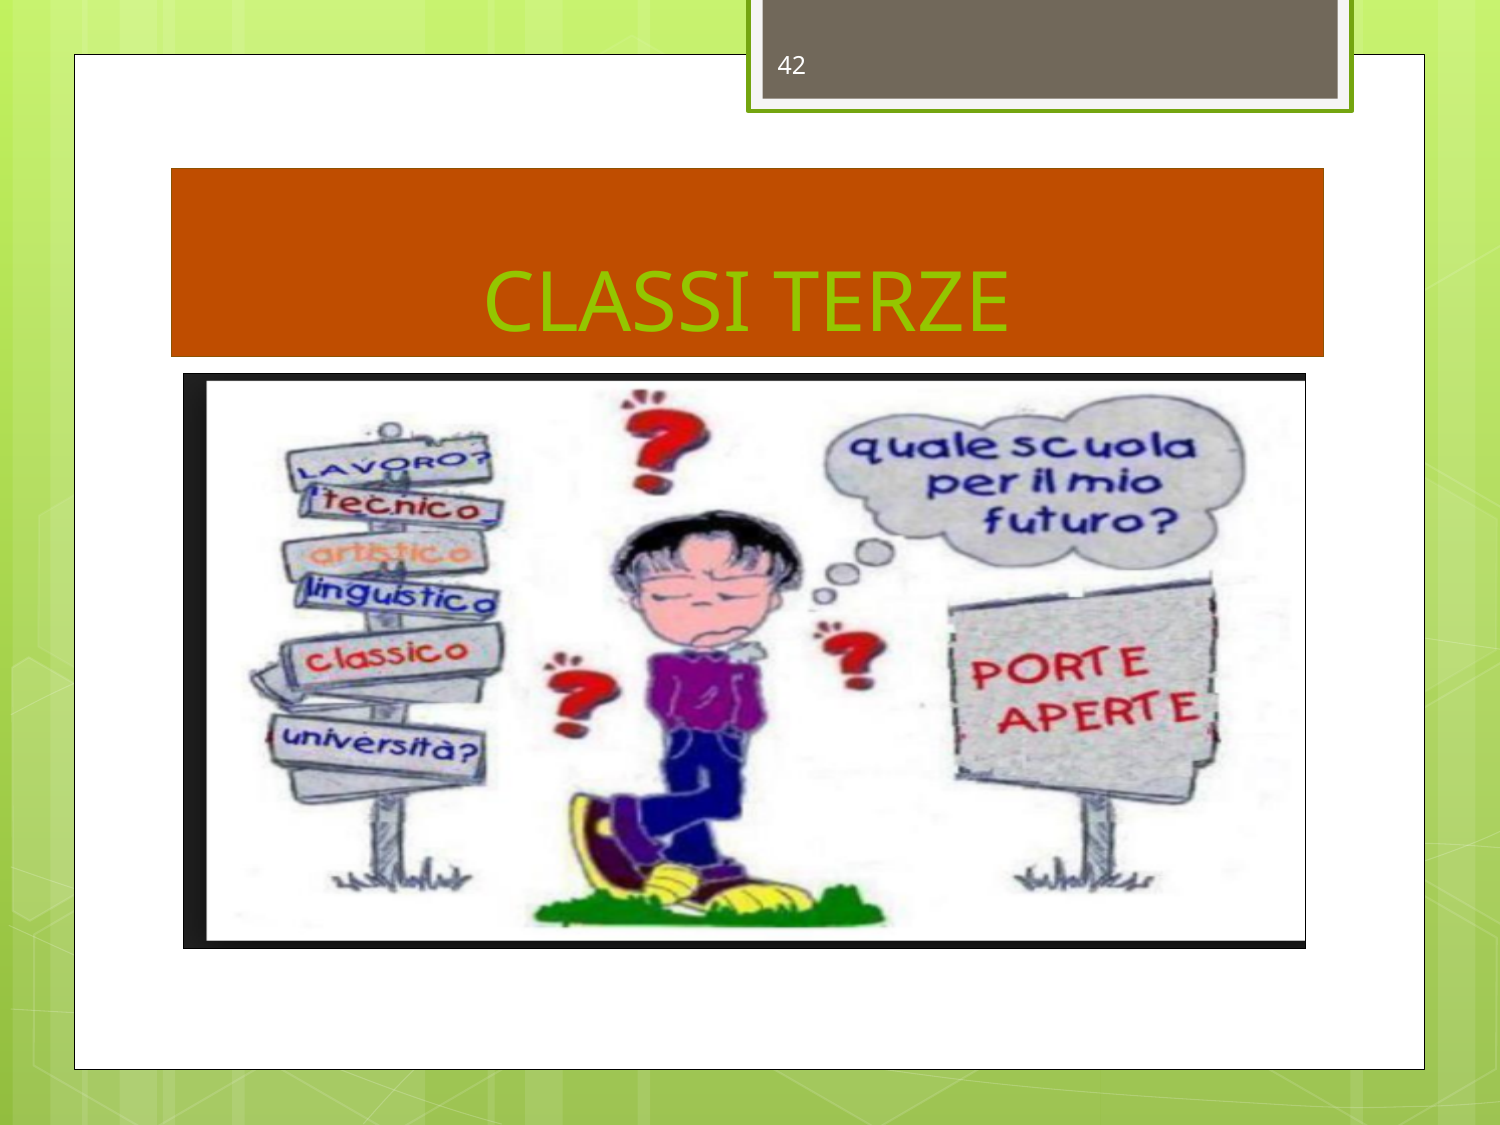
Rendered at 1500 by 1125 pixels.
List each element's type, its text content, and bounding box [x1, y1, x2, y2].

slide_number 42 [762, 36, 982, 97]
title CLASSI TERZE [171, 168, 1324, 357]
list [182, 373, 1306, 950]
